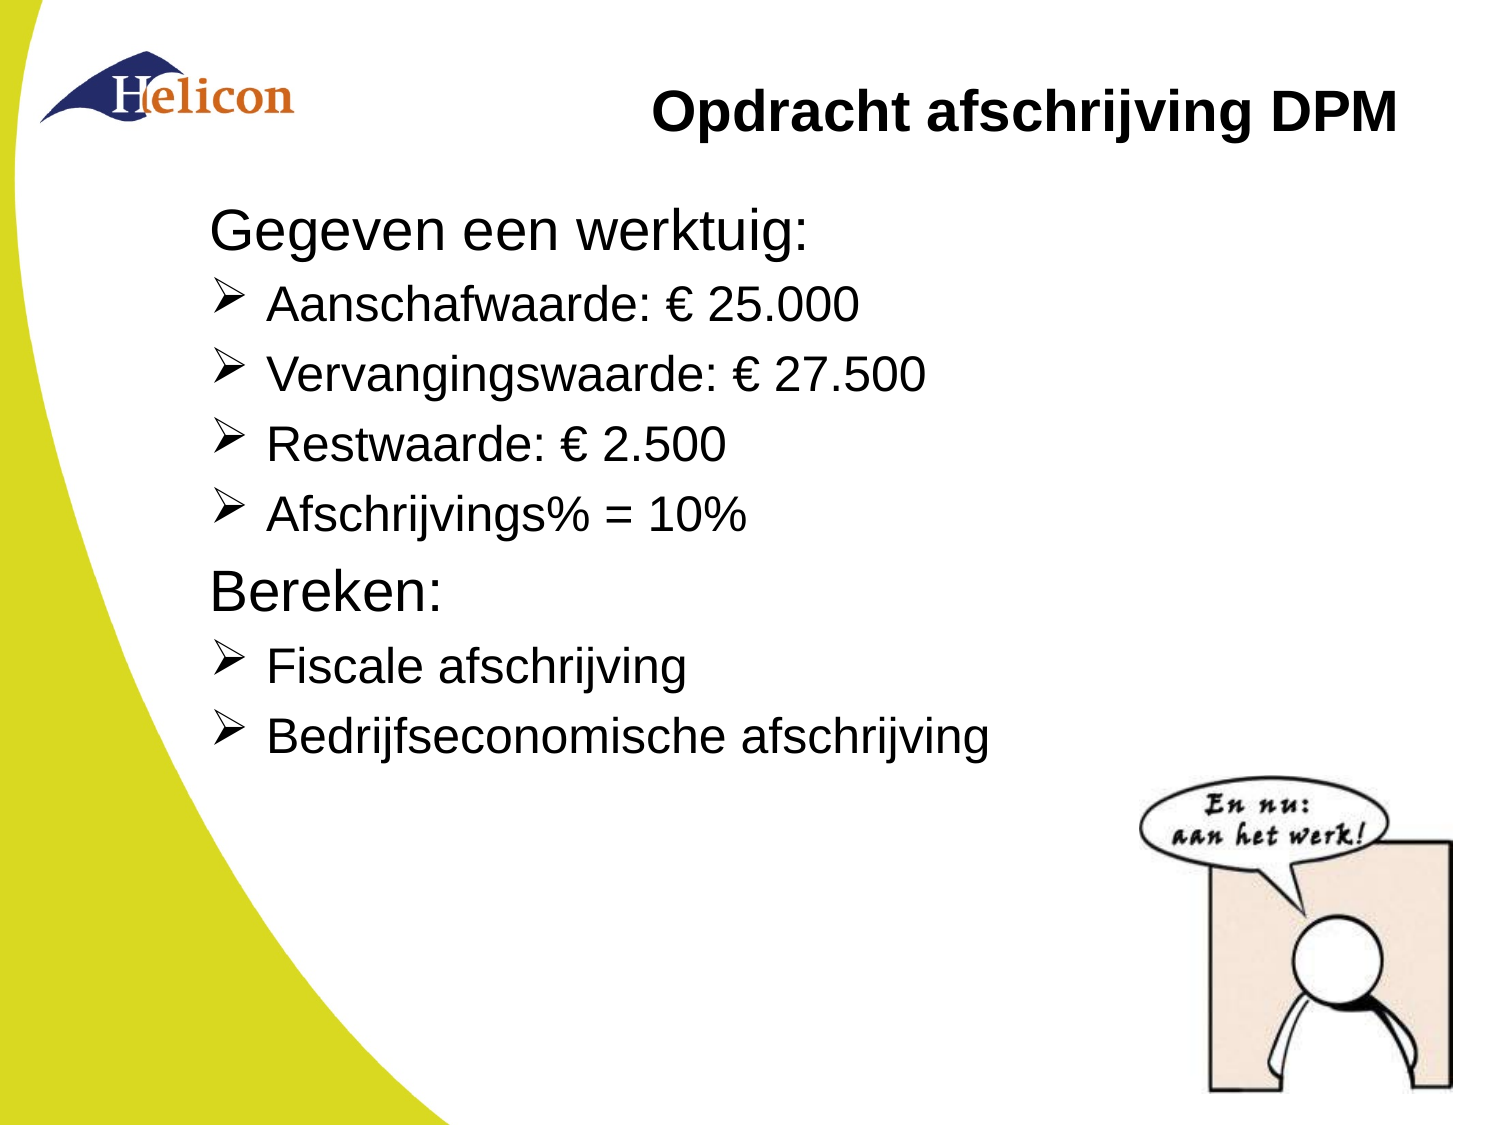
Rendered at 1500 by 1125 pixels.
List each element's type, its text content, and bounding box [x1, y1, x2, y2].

picture [0, 0, 1500, 1125]
title Opdracht afschrijving DPM [324, 54, 1415, 161]
list Gegeven een werktuig: Aanschafwaarde: € 25.000 Vervangingswaarde: € 27.500 Restwaarde: € 2.500 Afschrijvings% = 10% Bereken: Fiscale afschrijving Bedrijfseconomische afschrijving [194, 184, 1284, 994]
